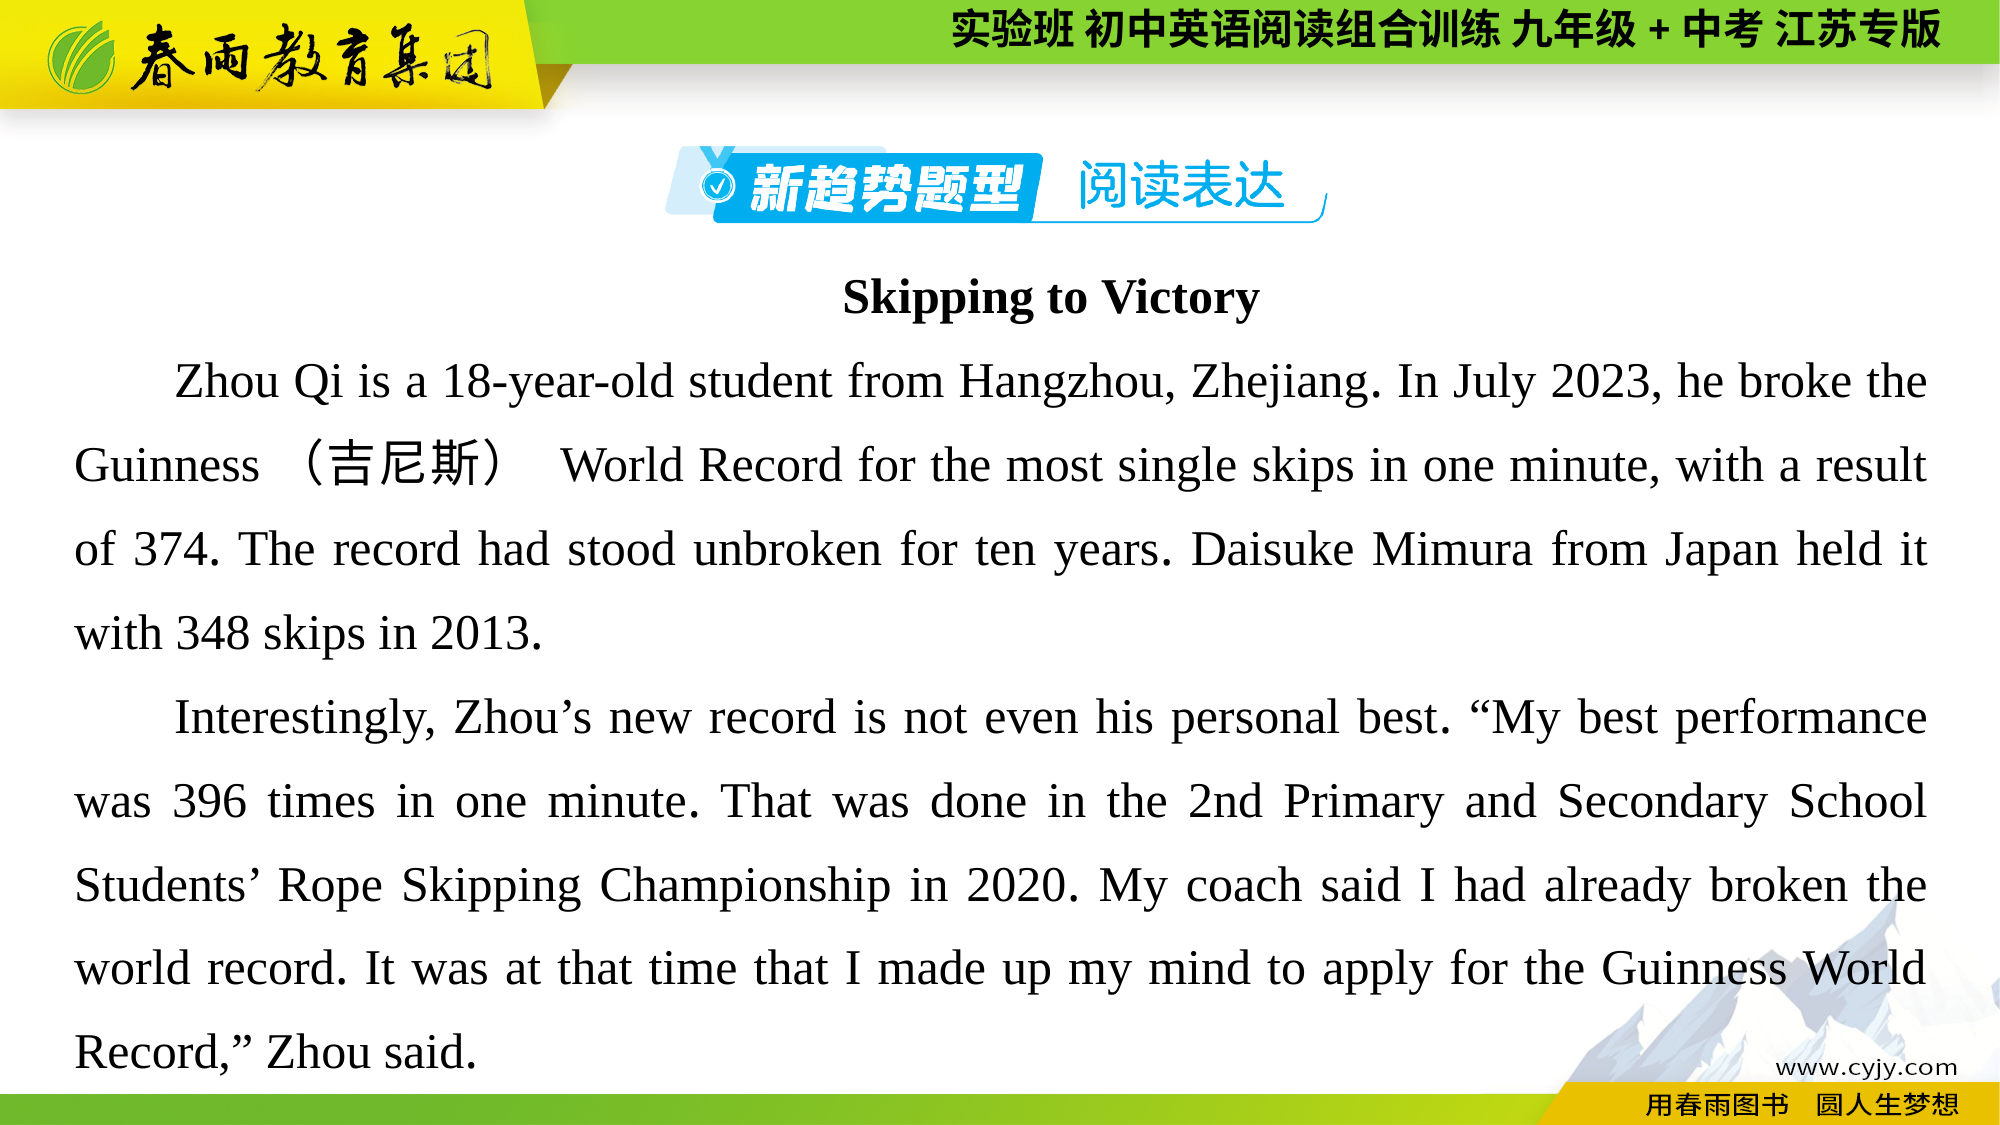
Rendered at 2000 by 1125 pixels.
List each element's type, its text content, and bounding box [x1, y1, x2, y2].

list Skipping to Victory Zhou Qi is a 18-year-old student from Hangzhou, Zhejiang. In July 2023, he broke the Guinness（吉尼斯） World Record for the most single skips in one minute, with a result of 374. The record had stood unbroken for ten years. Daisuke Mimura from Japan held it with 348 skips in 2013. Interestingly, Zhou’s new record is not even his personal best. “My best performance was 396 times in one minute. That was done in the 2nd Primary and Secondary School Students’ Rope Skipping Championship in 2020. My coach said I had already broken the world record. It was at that time that I made up my mind to apply for the Guinness World Record,” Zhou said. [59, 231, 1944, 1086]
picture [0, 0, 2000, 1125]
